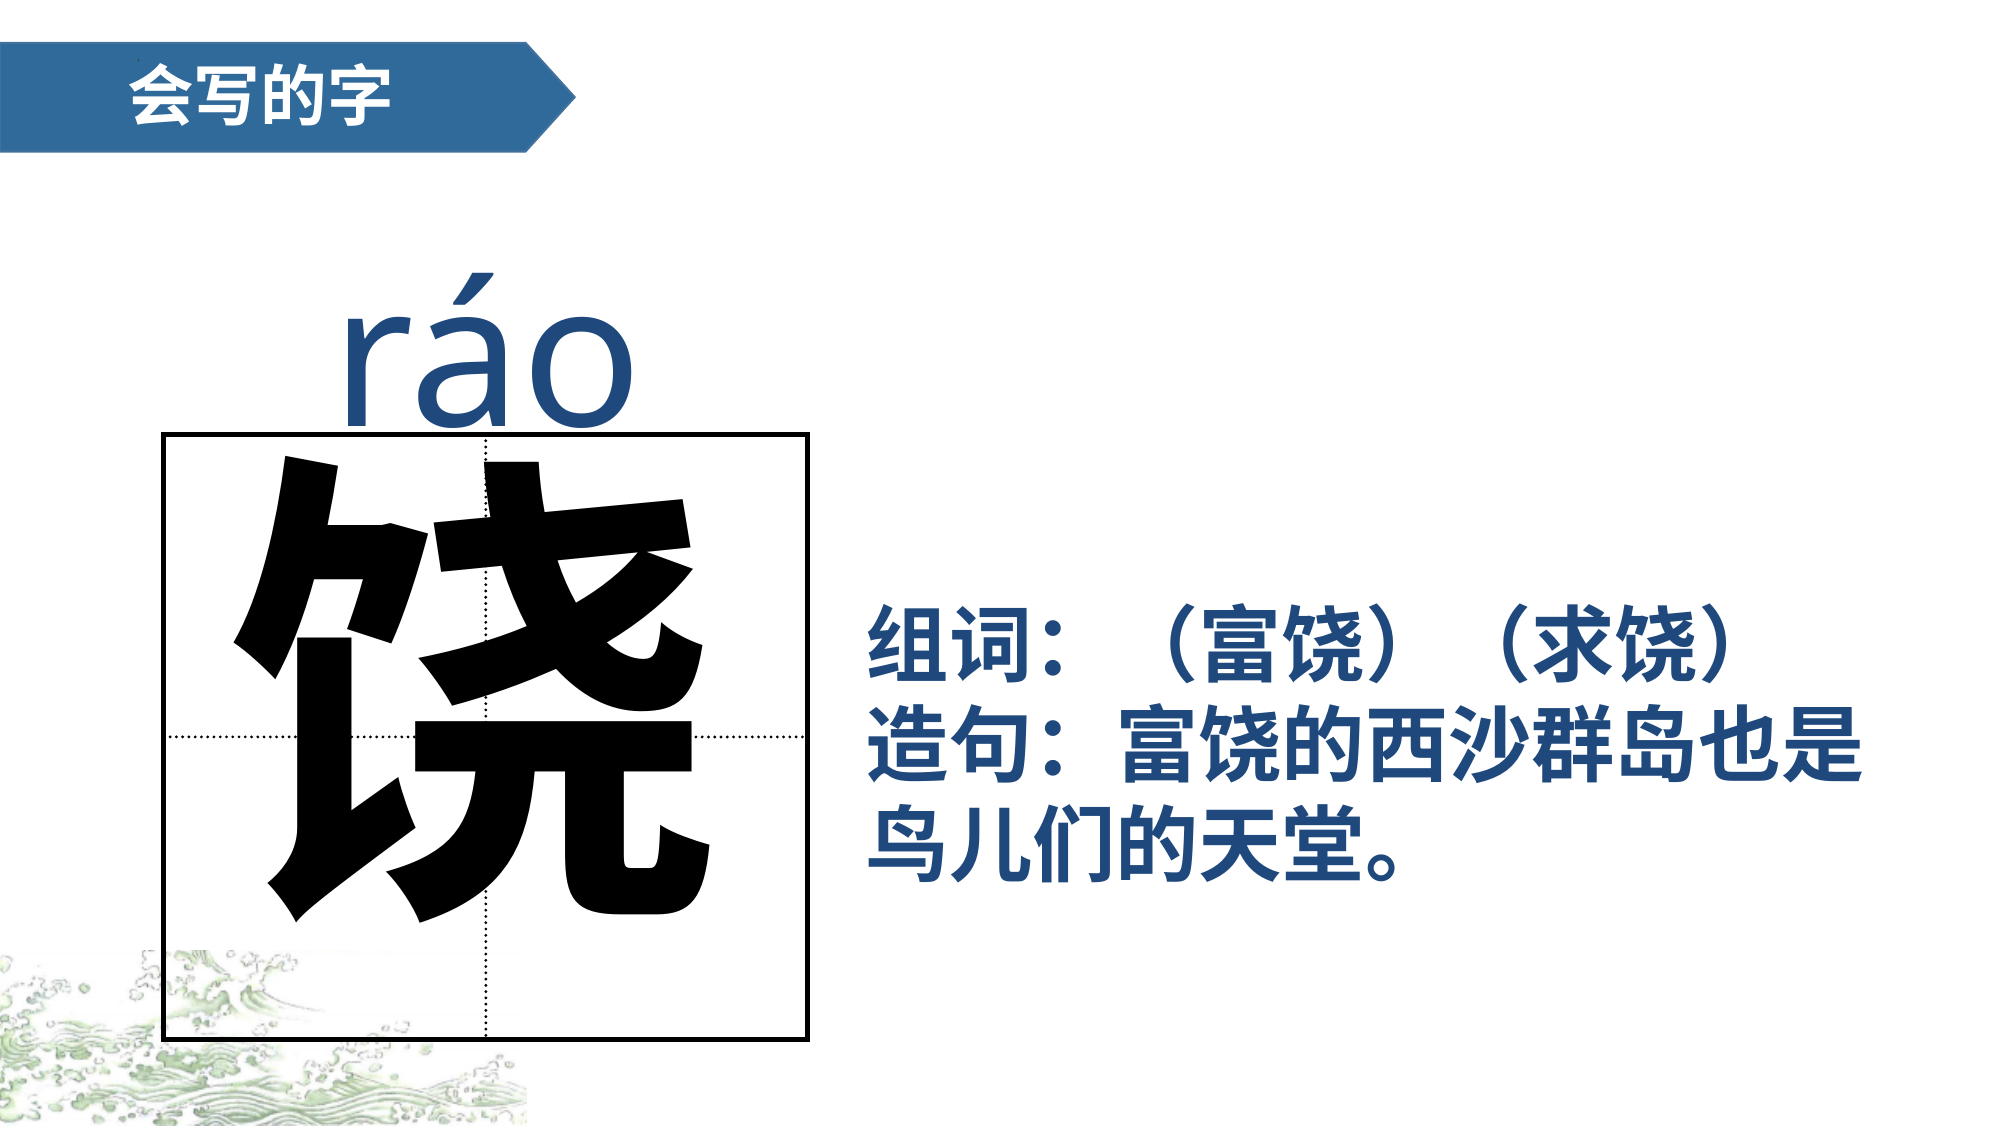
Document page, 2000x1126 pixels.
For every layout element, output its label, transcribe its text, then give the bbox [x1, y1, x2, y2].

text_box ráo [66, 219, 658, 475]
picture [0, 950, 527, 1126]
text_box 组词：（富饶）（求饶） 造句：富饶的西沙群岛也是鸟儿们的天堂。 [850, 584, 1957, 900]
text_box 会写的字 [112, 55, 446, 137]
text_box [163, 434, 808, 1040]
text_box 饶 [208, 373, 739, 432]
